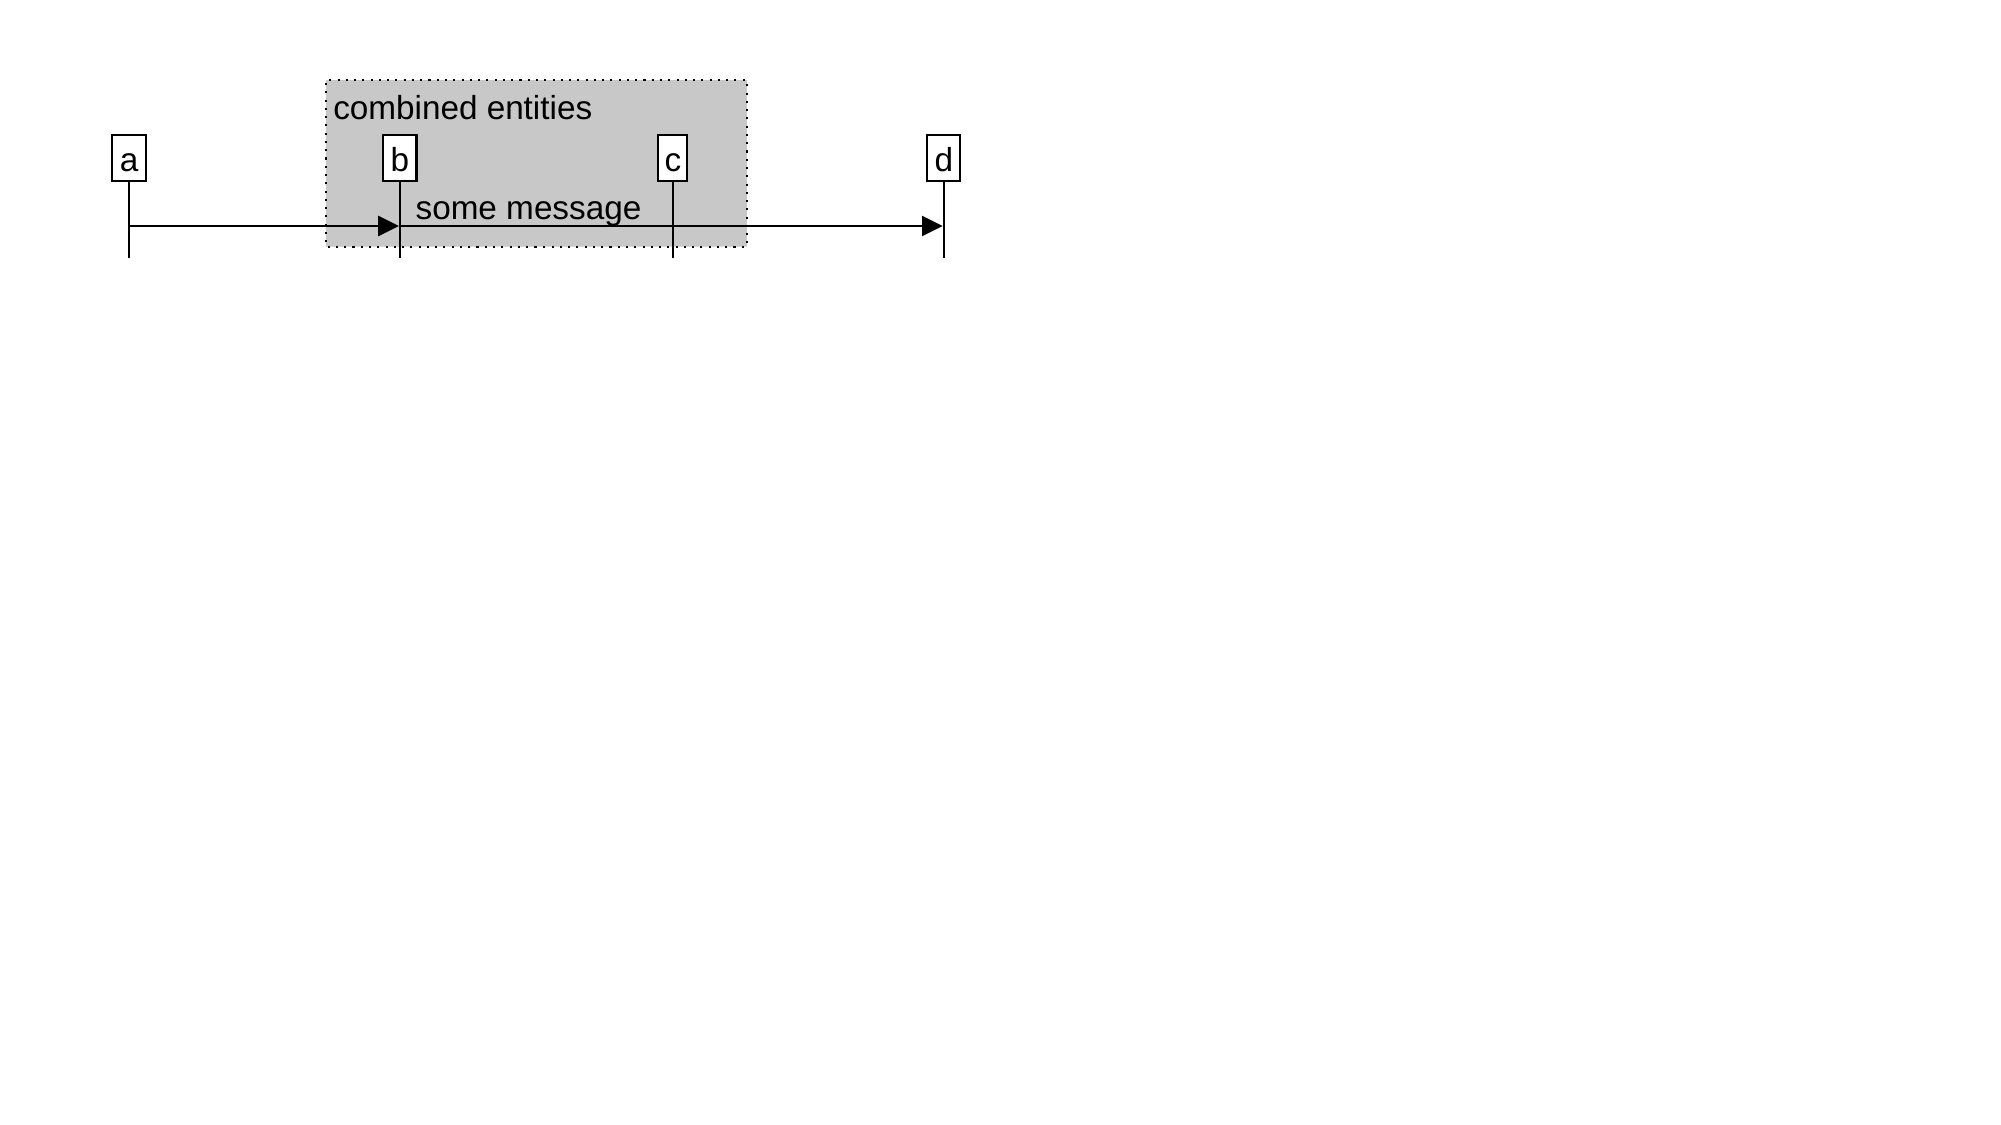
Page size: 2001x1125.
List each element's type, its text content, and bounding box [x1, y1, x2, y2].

text_box c [658, 135, 688, 182]
text_box some message [413, 187, 644, 225]
text_box [674, 227, 747, 247]
text_box [325, 80, 747, 225]
text_box [74, 74, 1005, 259]
text_box [401, 227, 672, 247]
text_box d [927, 135, 961, 182]
text_box a [112, 135, 146, 182]
text_box combined entities [333, 87, 597, 125]
text_box b [383, 135, 417, 182]
text_box [325, 227, 399, 247]
